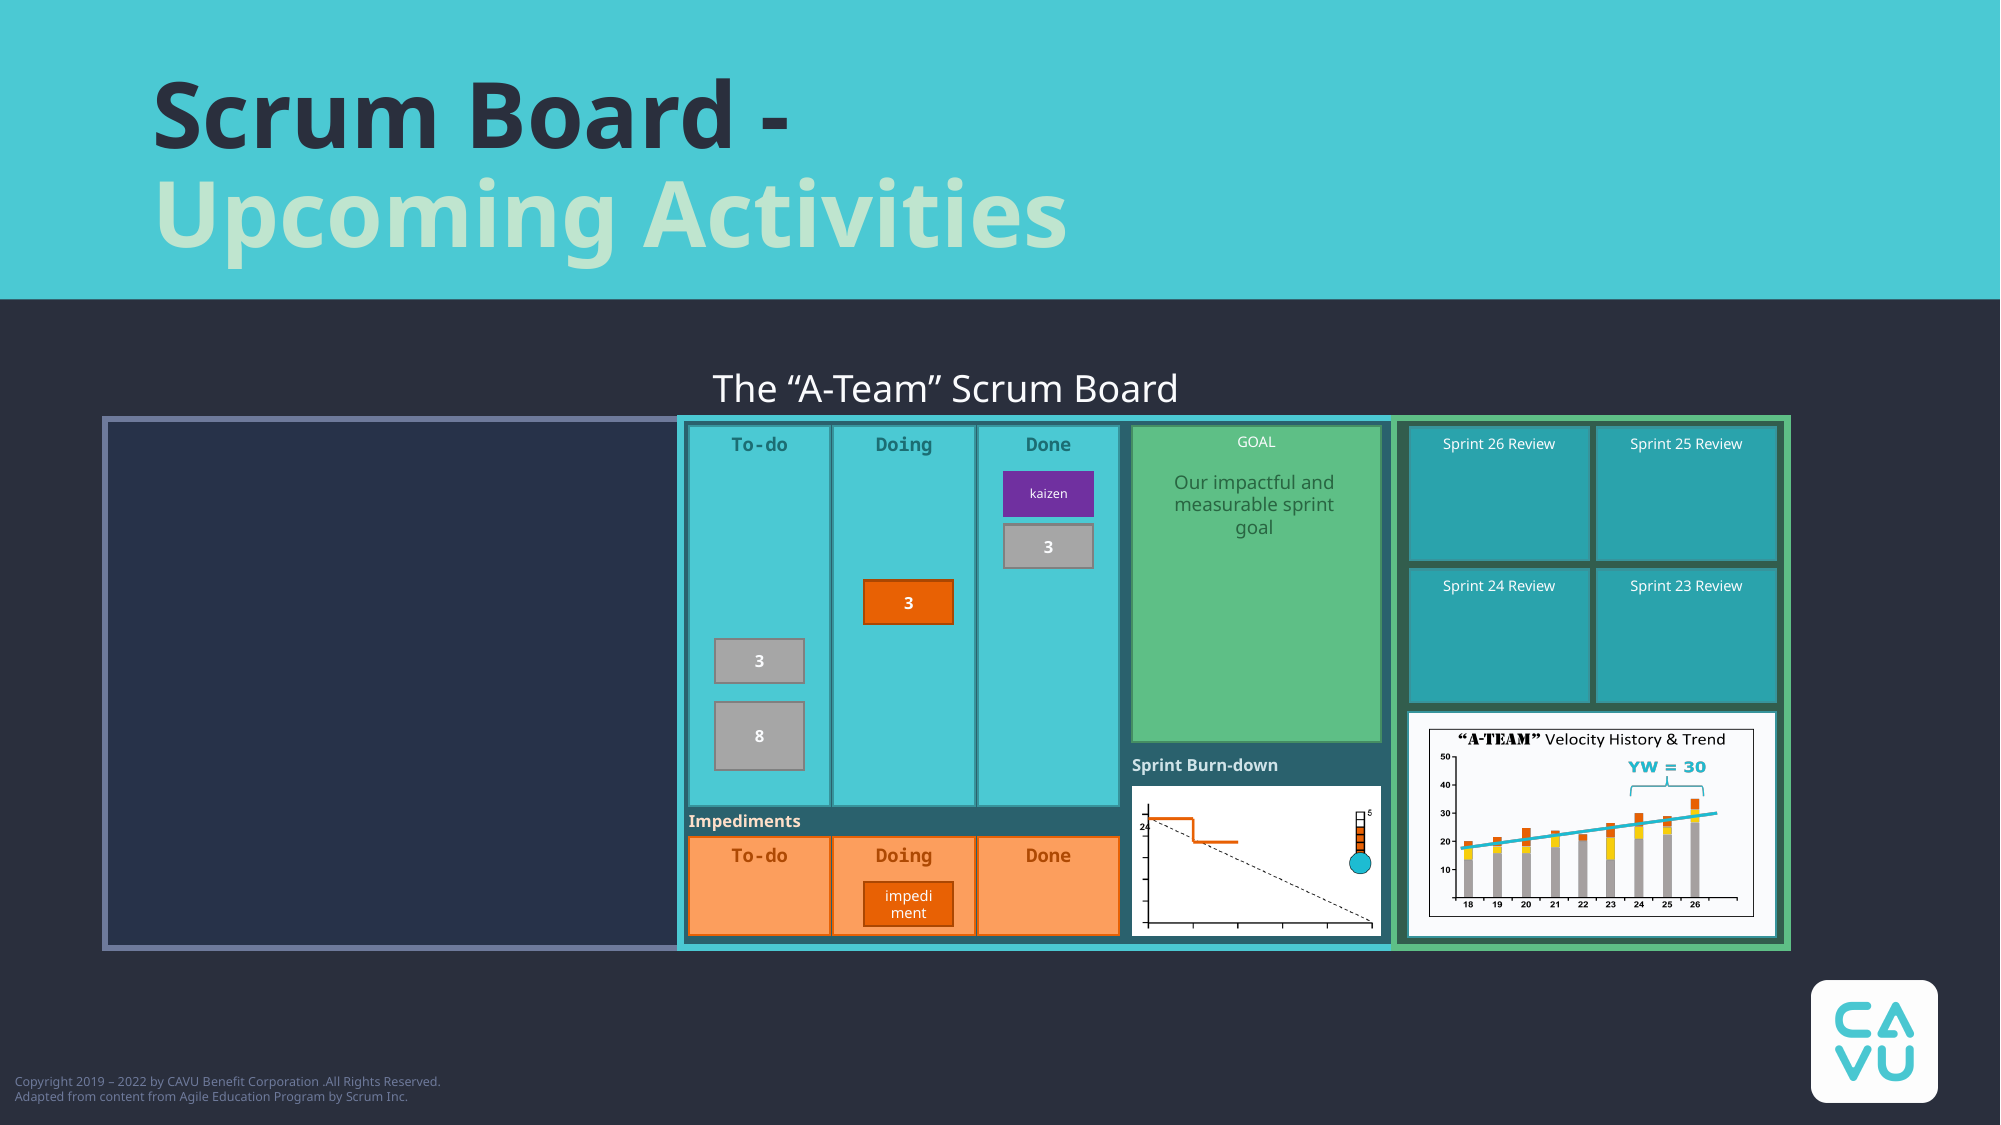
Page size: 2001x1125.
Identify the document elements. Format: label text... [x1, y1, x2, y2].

text_box Sprint Burn-down [1132, 754, 1381, 775]
text_box GOAL [1131, 425, 1382, 743]
text_box Done [977, 836, 1120, 936]
text_box 3 [863, 579, 954, 625]
text_box [1394, 418, 1788, 948]
text_box To-do [688, 836, 831, 936]
text_box To-do [688, 425, 831, 807]
text_box [680, 418, 1394, 948]
text_box Sprint 23 Review [1596, 568, 1777, 703]
picture [1132, 786, 1381, 936]
text_box [104, 418, 681, 949]
text_box Sprint 26 Review [1409, 426, 1590, 561]
text_box Impediments [688, 811, 1120, 832]
text_box Sprint 25 Review [1596, 426, 1777, 561]
text_box Doing [832, 836, 976, 936]
title Scrum Board - Upcoming Activities [137, 59, 1863, 278]
picture [1811, 980, 1938, 1103]
text_box Sprint 24 Review [1409, 568, 1590, 703]
text_box Done [977, 425, 1120, 807]
text_box Doing [832, 425, 976, 807]
text_box impediment [863, 881, 954, 927]
text_box 3 [1003, 523, 1094, 569]
text_box kaizen [1003, 471, 1094, 517]
text_box 3 [714, 638, 805, 684]
text_box 8 [714, 701, 805, 771]
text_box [1407, 711, 1776, 937]
text_box Our impactful and measurable sprint goal [1140, 463, 1368, 546]
text_box The “A-Team” Scrum Board [104, 357, 1788, 418]
